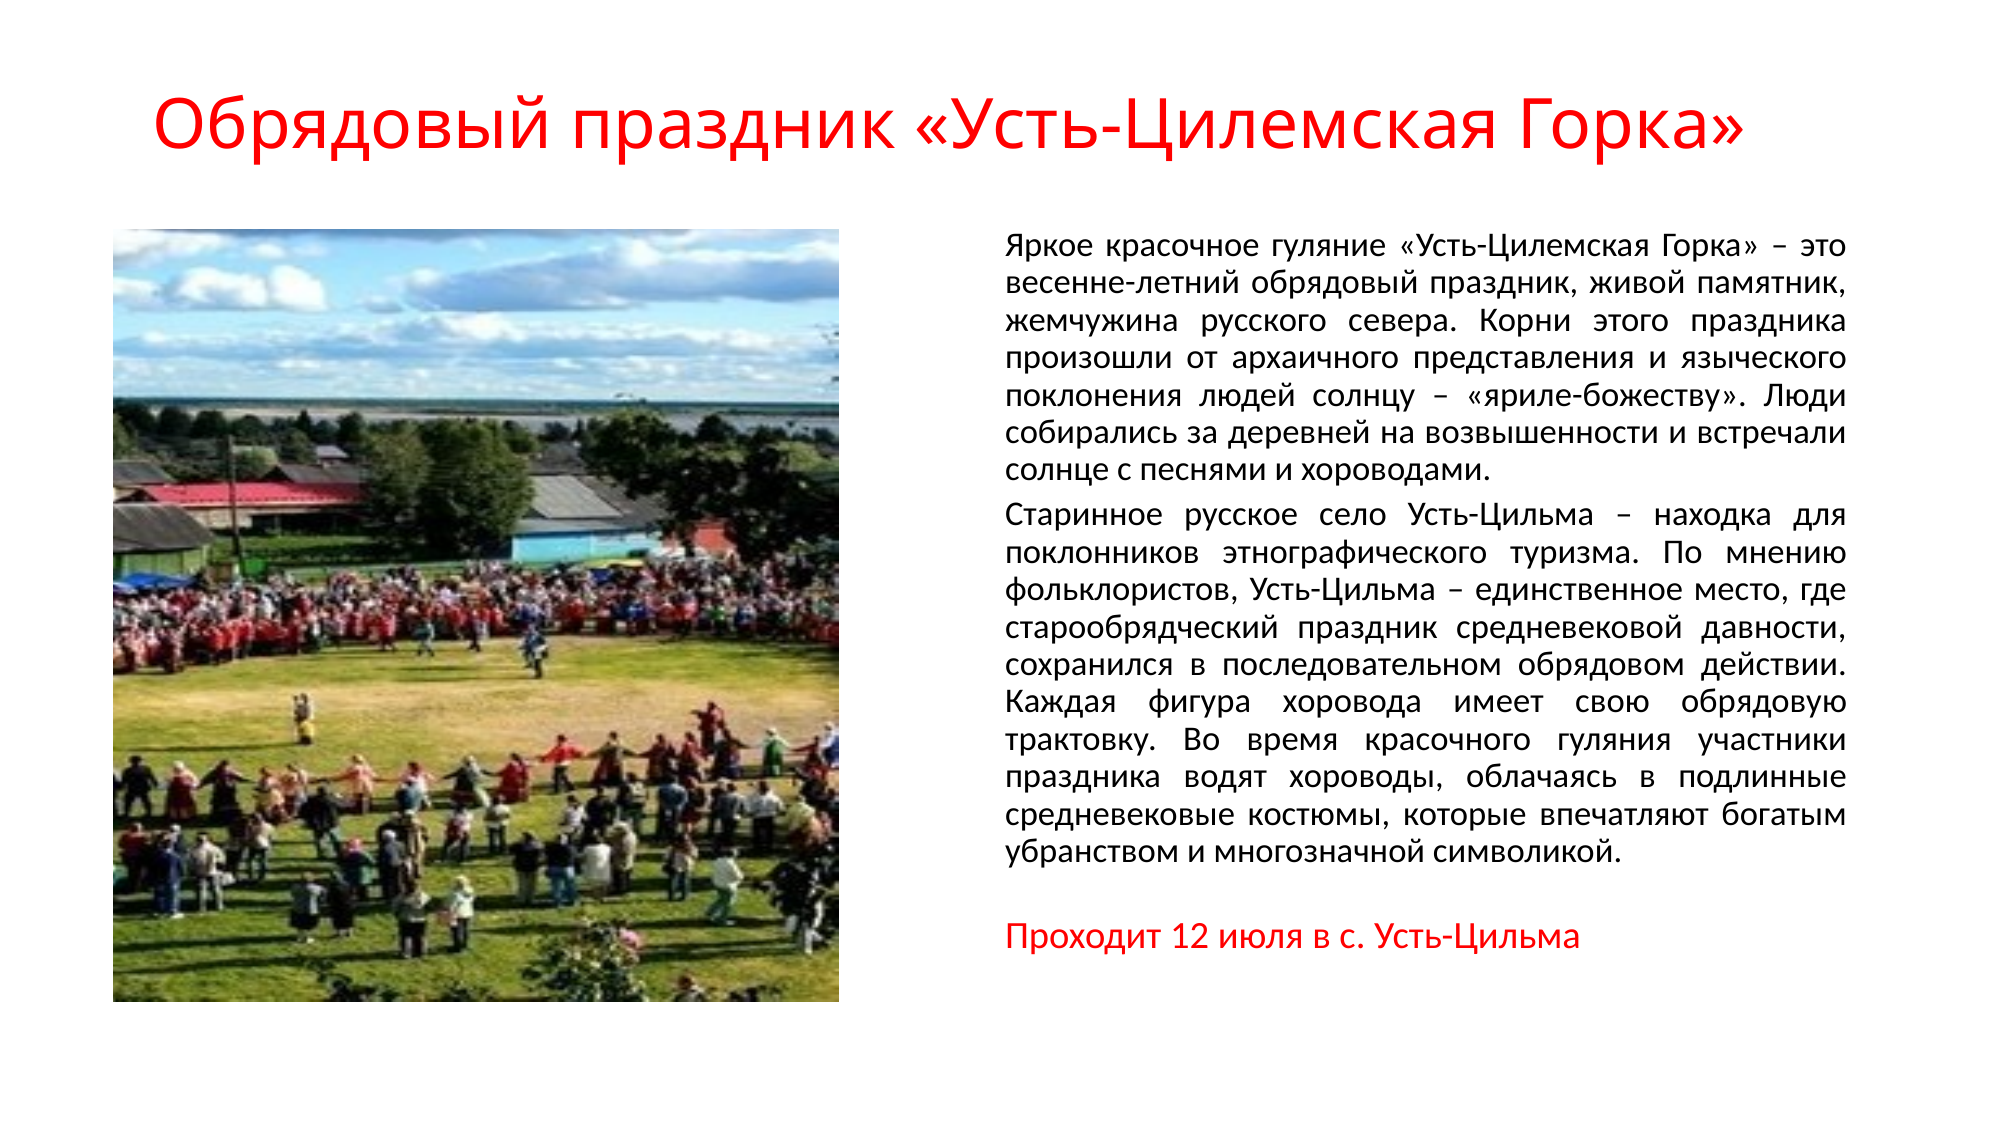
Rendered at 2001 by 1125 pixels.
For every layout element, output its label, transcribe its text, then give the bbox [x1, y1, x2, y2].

list Яркое красочное гуляние «Усть-Цилемская Горка» – это весенне-летний обрядовый праздник, живой памятник, жемчужина русского севера. Корни этого праздника произошли от архаичного представления и языческого поклонения людей солнцу – «яриле-божеству». Люди собирались за деревней на возвышенности и встречали солнце с песнями и хороводами. Старинное русское село Усть-Цильма – находка для поклонников этнографического туризма. По мнению фольклористов, Усть-Цильма – единственное место, где старообрядческий праздник средневековой давности, сохранился в последовательном обрядовом действии. Каждая фигура хоровода имеет свою обрядовую трактовку. Во время красочного гуляния участники праздника водят хороводы, облачаясь в подлинные средневековые костюмы, которые впечатляют богатым убранством и многозначной символикой. Проходит 12 июля в с. Усть-Цильма [990, 219, 1863, 1014]
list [113, 229, 839, 1002]
title Обрядовый праздник «Усть-Цилемская Горка» [137, 59, 1863, 192]
